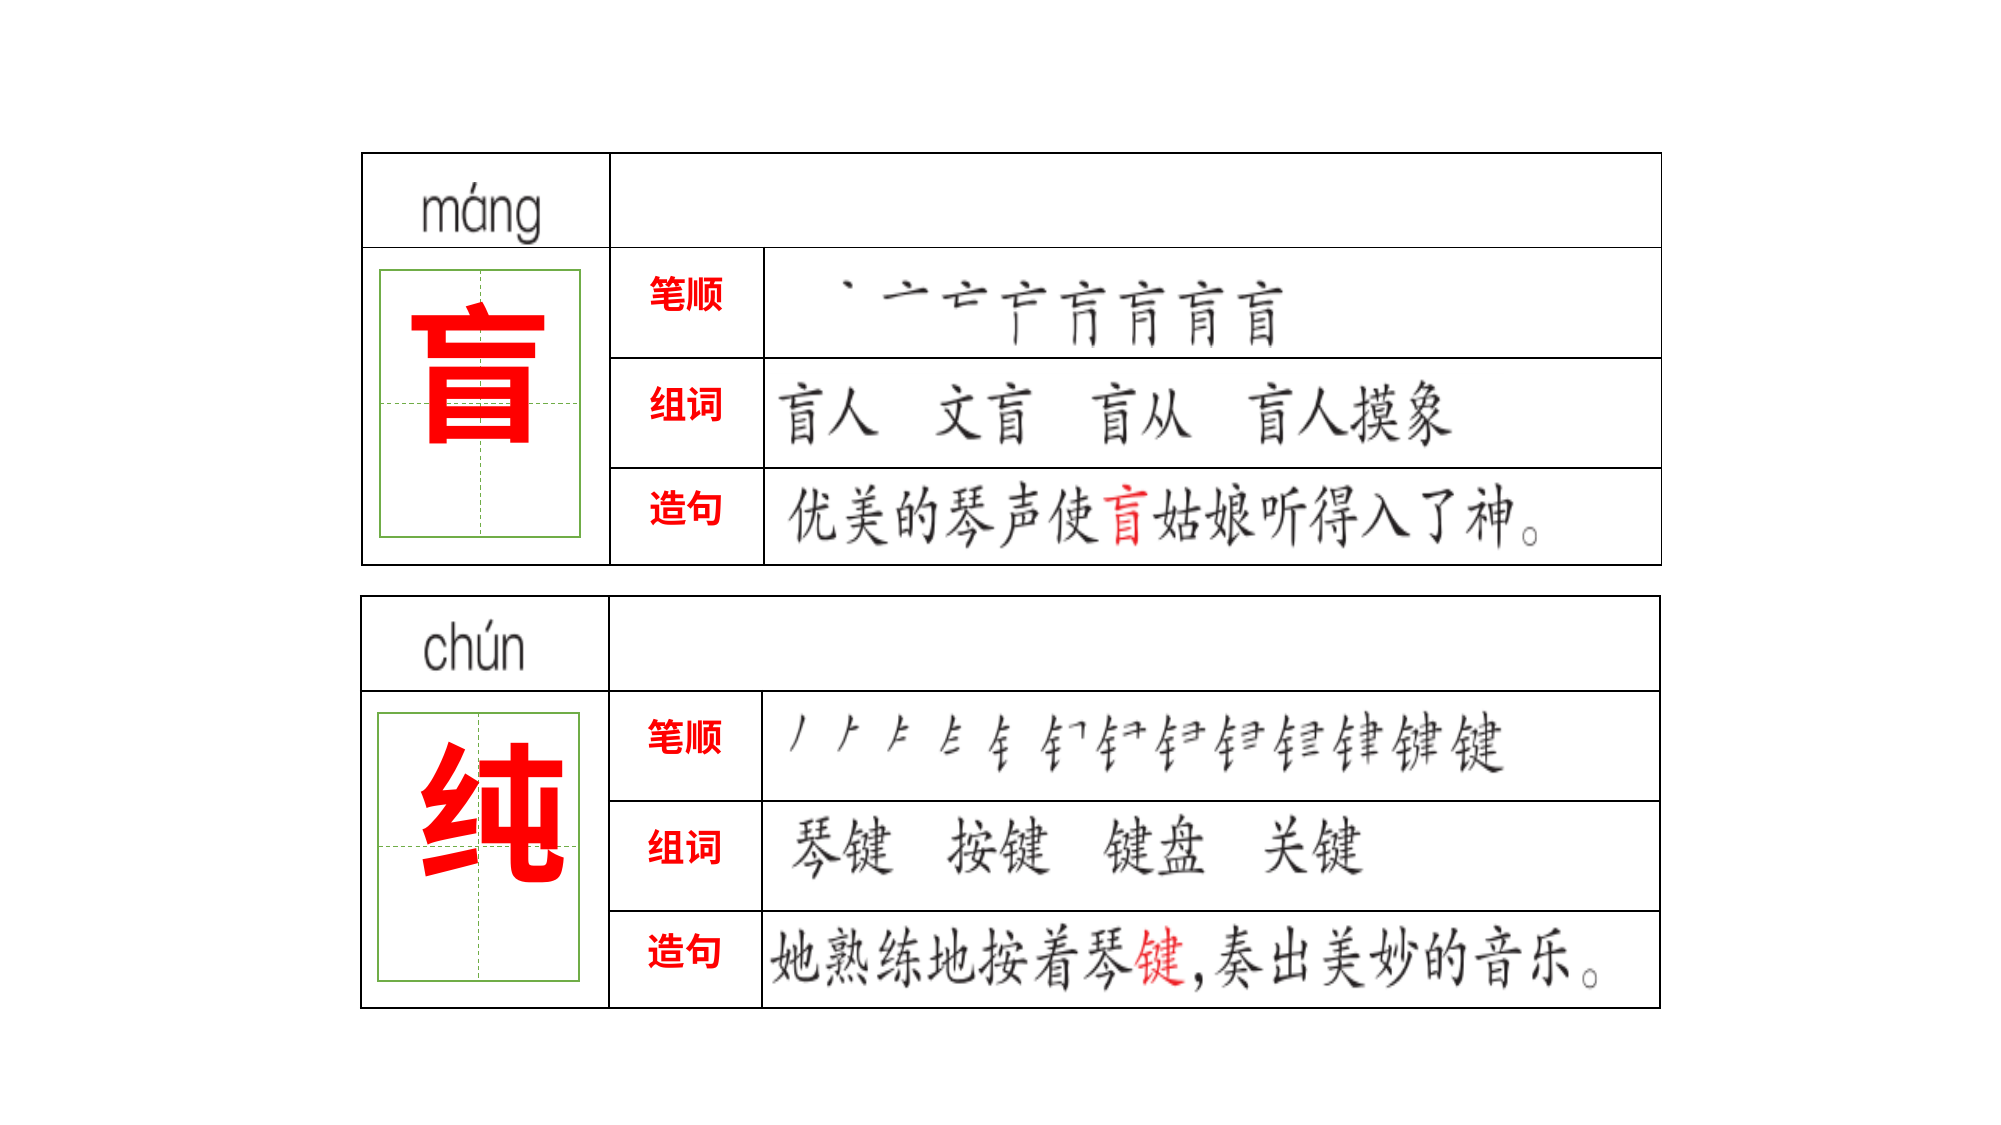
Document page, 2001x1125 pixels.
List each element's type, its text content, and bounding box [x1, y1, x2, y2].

text_box 纯 [580, 713, 651, 908]
table_cell [611, 248, 763, 357]
table_cell [611, 359, 763, 467]
picture [421, 182, 551, 247]
picture [780, 475, 1576, 559]
text_box 笔顺 [632, 706, 738, 767]
picture [768, 920, 1600, 1001]
table_cell [765, 469, 1661, 564]
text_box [379, 269, 581, 538]
table_cell [363, 248, 609, 564]
table_cell [611, 469, 763, 564]
picture [768, 372, 1504, 455]
table_cell [763, 692, 1659, 800]
table_cell [765, 359, 1661, 467]
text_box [378, 712, 580, 981]
text_box 笔顺 [634, 263, 740, 323]
table_cell [610, 692, 761, 800]
text_box 造句 [634, 477, 740, 538]
text_box 造句 [632, 920, 738, 981]
table_cell [362, 692, 608, 1007]
table_cell [763, 802, 1659, 910]
table_cell [610, 802, 761, 910]
table_header [362, 597, 608, 690]
picture [789, 804, 1420, 890]
table_header [610, 597, 1659, 690]
text_box 组词 [634, 373, 740, 434]
text_box 组词 [651, 816, 738, 877]
table_header [611, 154, 1661, 247]
table_header [363, 154, 609, 247]
table_cell [610, 912, 761, 1007]
table_cell [763, 912, 1659, 1007]
picture [834, 274, 1329, 348]
table_cell [765, 248, 1661, 357]
picture [789, 699, 1531, 788]
picture [417, 618, 539, 673]
